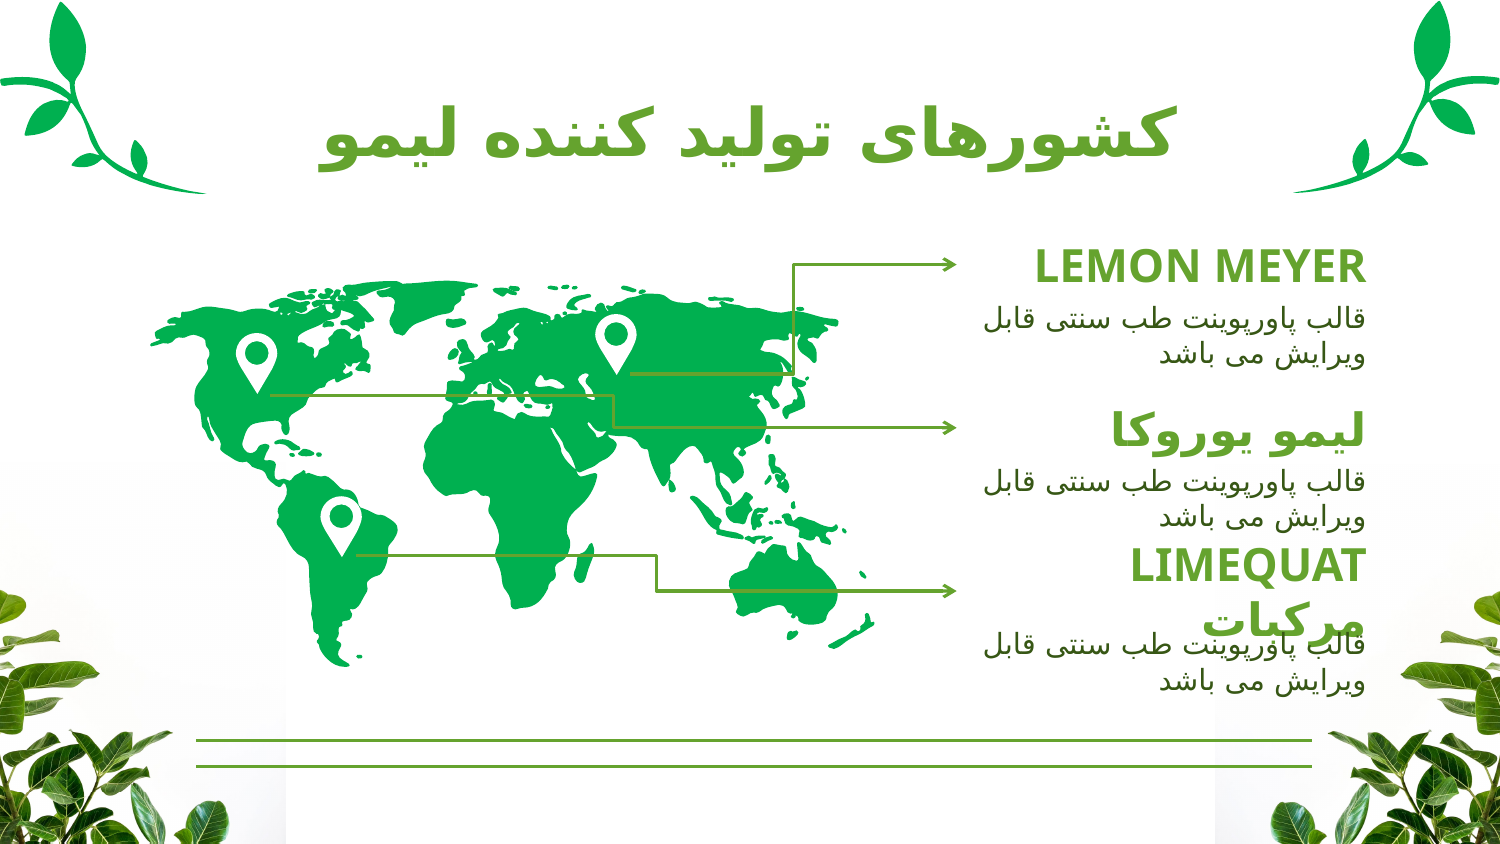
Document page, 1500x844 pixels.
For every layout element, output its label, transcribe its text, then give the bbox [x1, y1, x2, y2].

text_box قالب پاورپوینت طب سنتی قابل ویرایش می باشد [956, 457, 1382, 538]
title کشورهای تولید کننده لیمو [118, 74, 1382, 169]
text_box قالب پاورپوینت طب سنتی قابل ویرایش می باشد [956, 294, 1382, 375]
text_box لیمو یوروکا [956, 395, 1382, 457]
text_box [270, 395, 957, 428]
picture [0, 462, 286, 844]
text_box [356, 555, 957, 591]
text_box [0, 1, 207, 195]
text_box LEMON MEYER [956, 232, 1382, 294]
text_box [629, 264, 957, 374]
text_box قالب پاورپوینت طب سنتی قابل ویرایش می باشد [956, 621, 1382, 701]
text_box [149, 280, 875, 667]
text_box [1293, 0, 1500, 193]
picture [1215, 464, 1500, 844]
text_box LIMEQUAT مرکبات [956, 558, 1382, 621]
